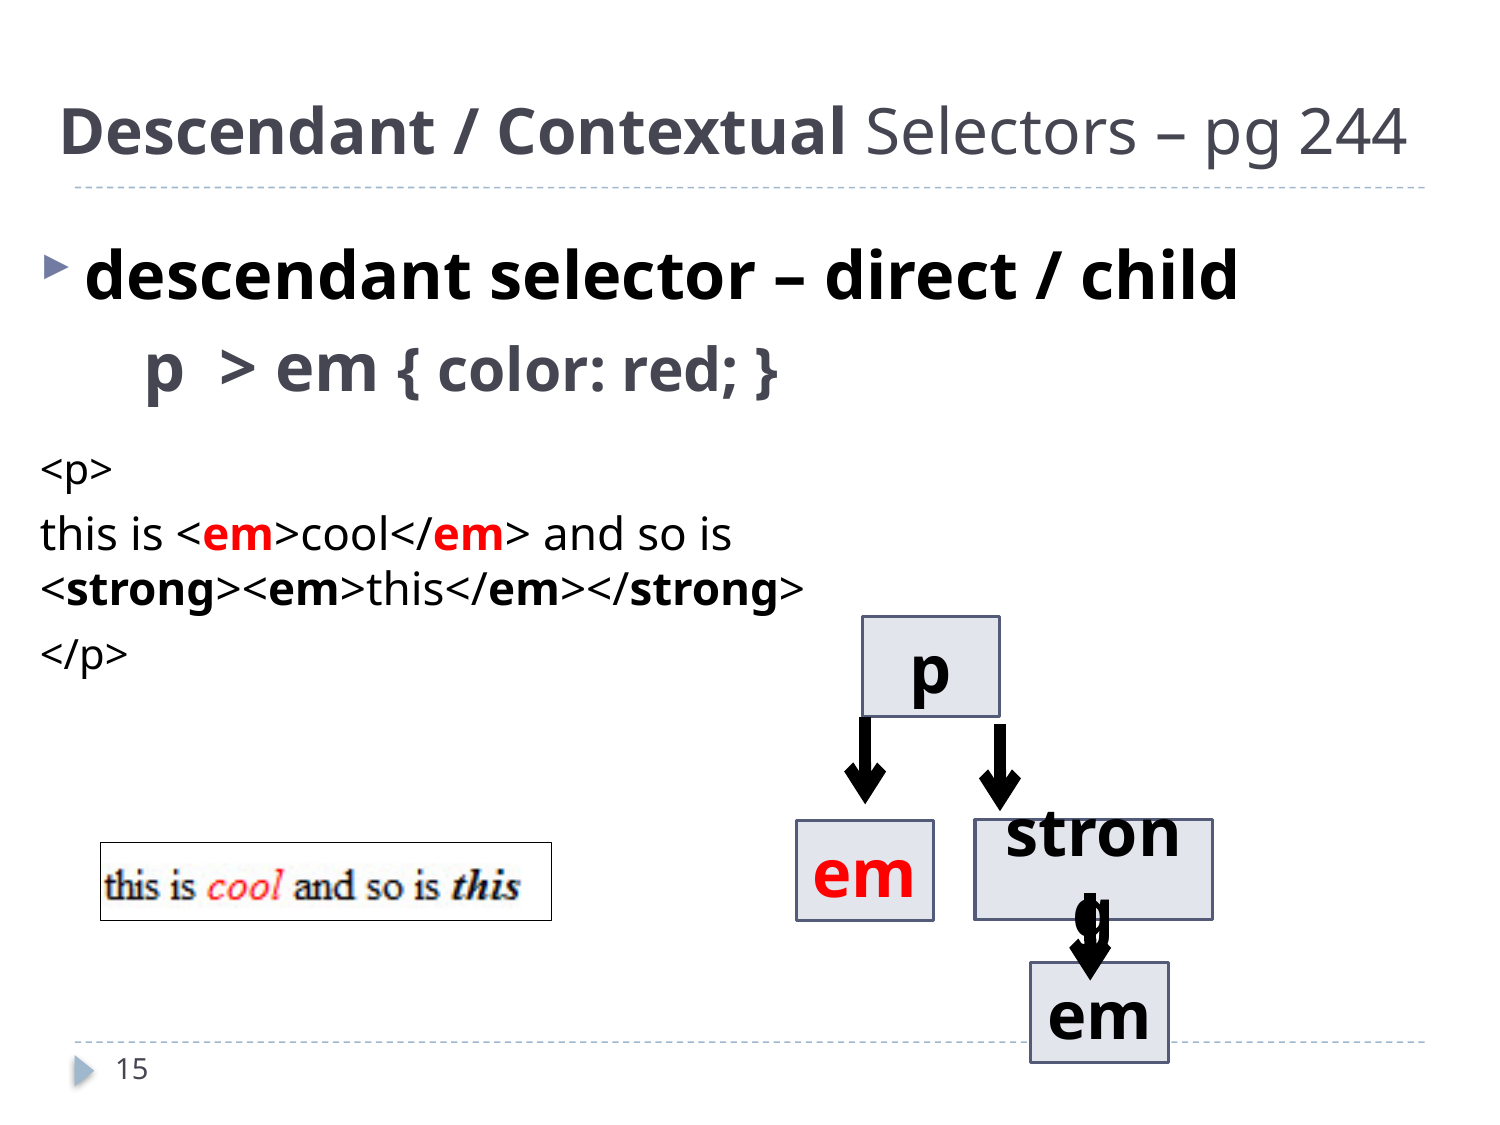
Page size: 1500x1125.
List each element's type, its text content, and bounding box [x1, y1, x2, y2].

list descendant selector – direct / child p > em { color: red; } <p> this is <em>cool</em> and so is <strong><em>this</em></strong> </p> [24, 224, 1488, 1025]
text_box em [1029, 961, 1170, 1064]
text_box p [861, 615, 1001, 718]
text_box em [795, 819, 935, 922]
text_box strong [973, 818, 1214, 921]
slide_number 15 [100, 1042, 426, 1103]
picture [100, 842, 552, 921]
title Descendant / Contextual Selectors – pg 244 [43, 12, 1457, 175]
